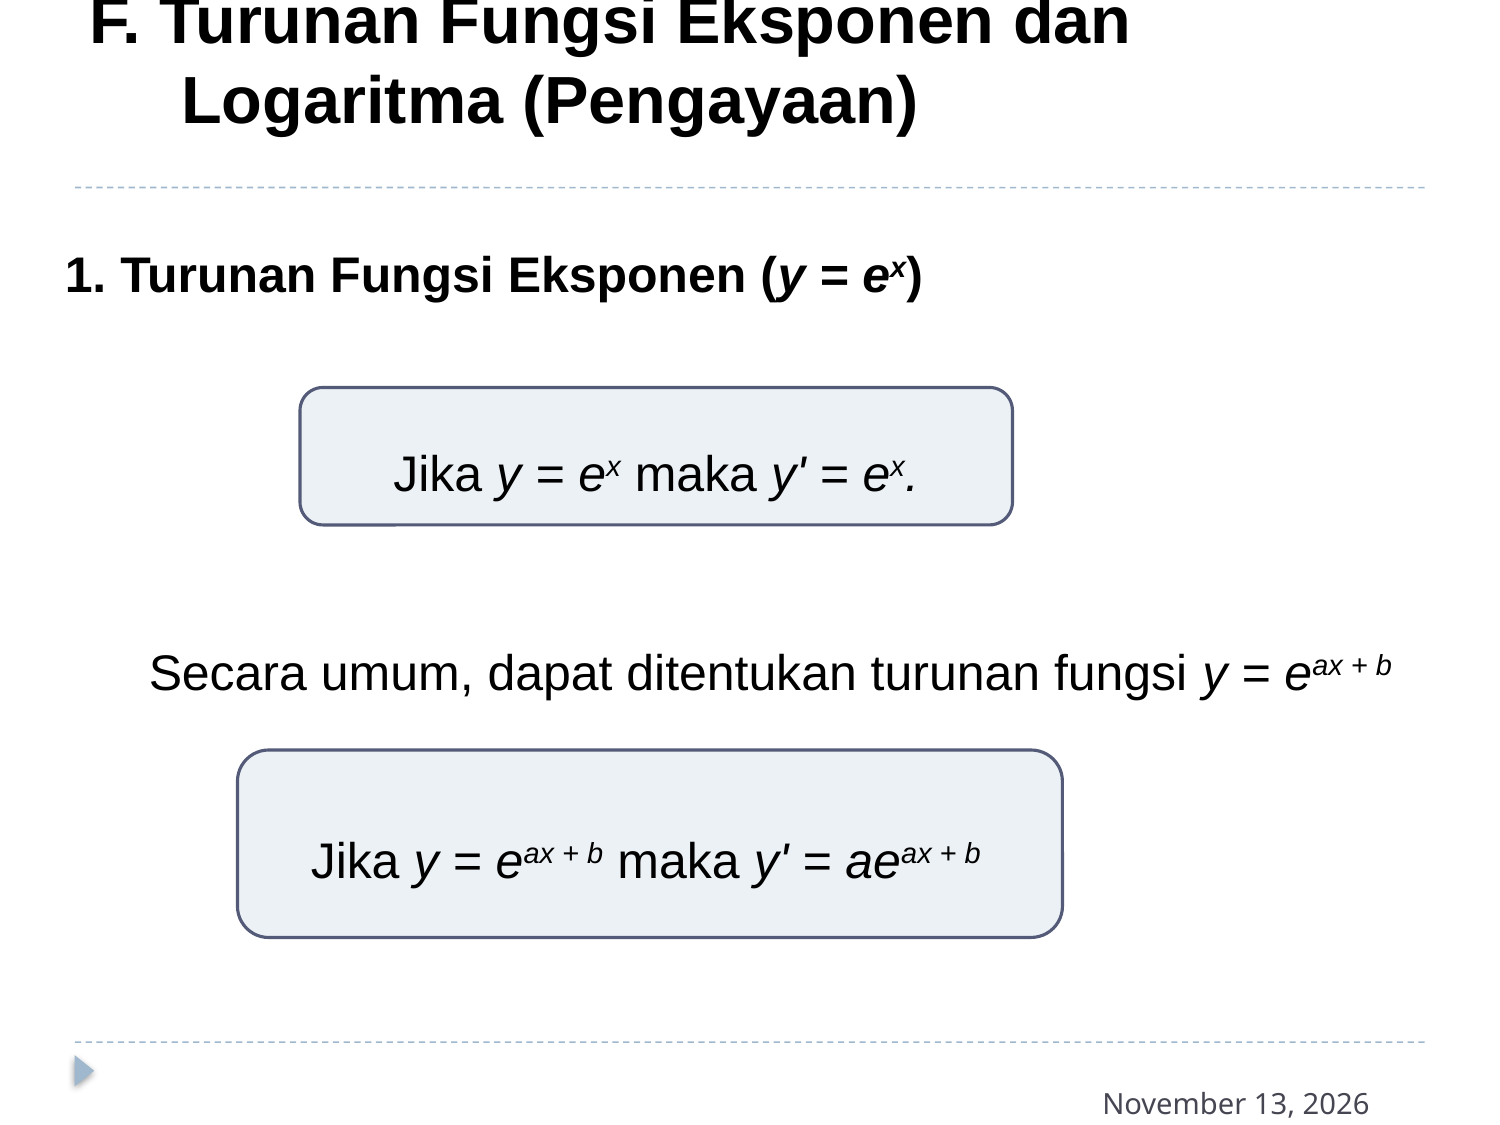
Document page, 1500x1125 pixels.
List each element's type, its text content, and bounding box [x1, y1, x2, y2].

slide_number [1087, 1077, 1500, 1125]
text_box Jika y = eax + b maka y' = aeax + b [235, 748, 1065, 940]
list 1. Turunan Fungsi Eksponen (y = ex) Secara umum, dapat ditentukan turunan fungsi y = eax + b [50, 174, 1425, 1088]
text_box Jika y = ex maka y' = ex. [298, 385, 1015, 527]
title F. Turunan Fungsi Eksponen dan Logaritma (Pengayaan) [74, 8, 1399, 145]
